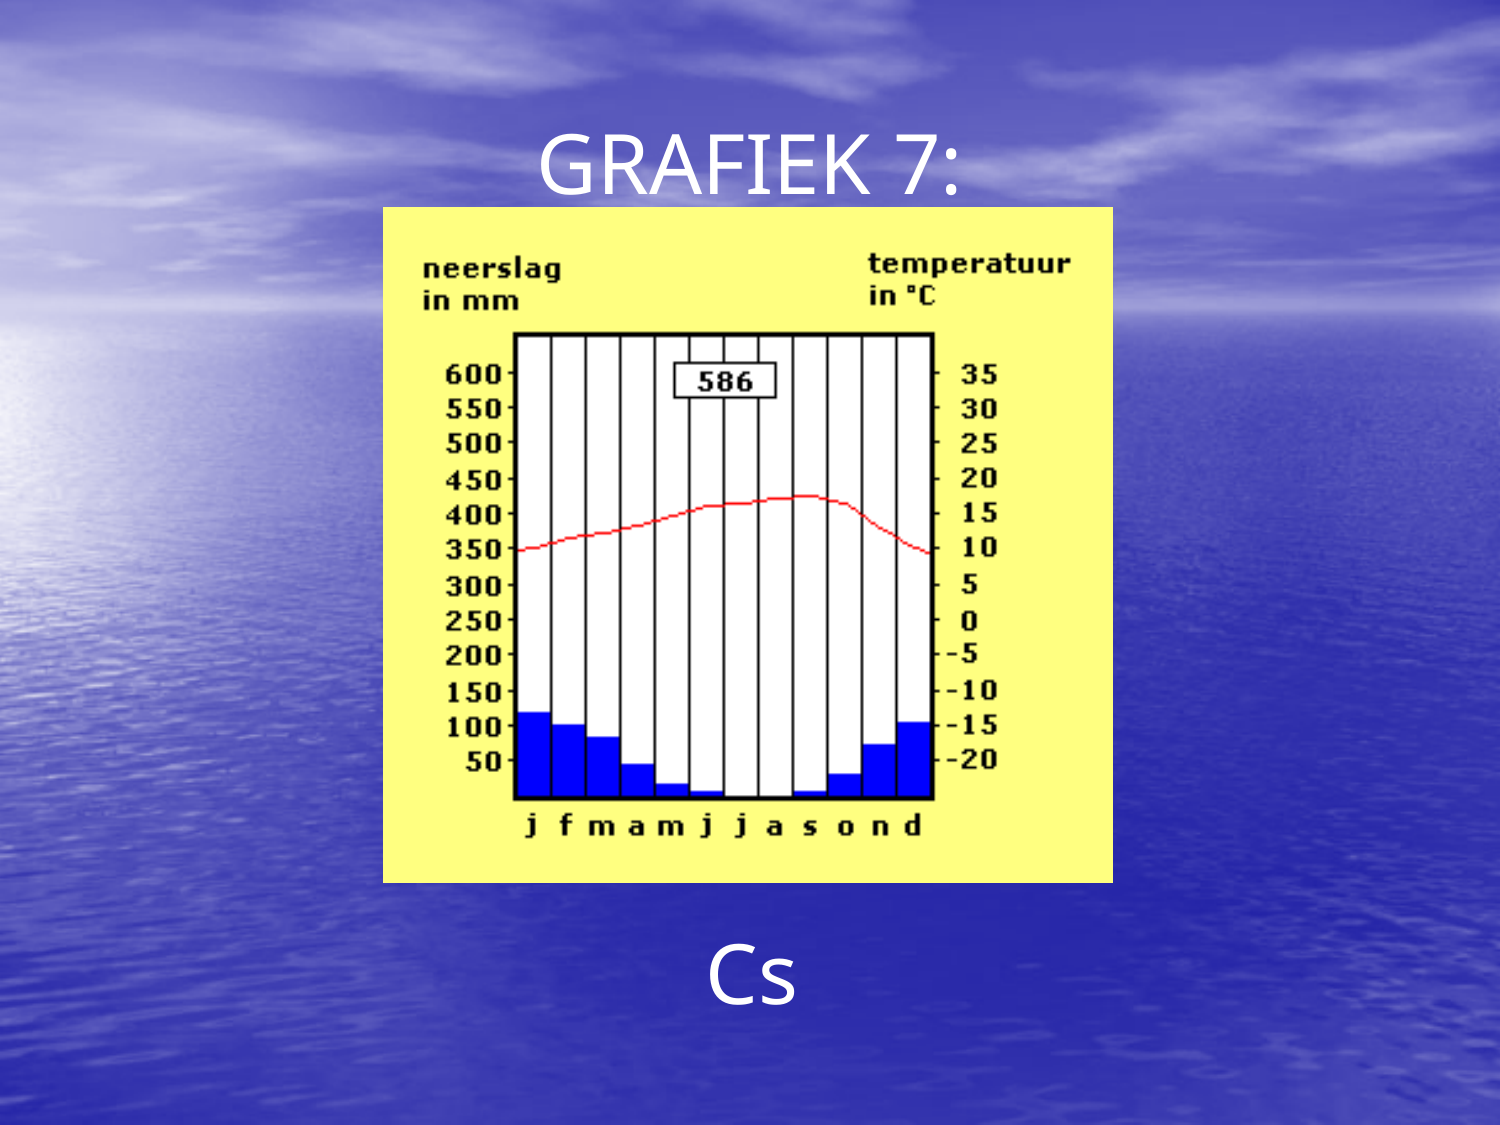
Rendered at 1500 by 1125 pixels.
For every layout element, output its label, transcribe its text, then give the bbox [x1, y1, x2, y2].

text_box Cs [76, 857, 1427, 1085]
title GRAFIEK 7: [74, 47, 1426, 276]
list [383, 207, 1114, 884]
